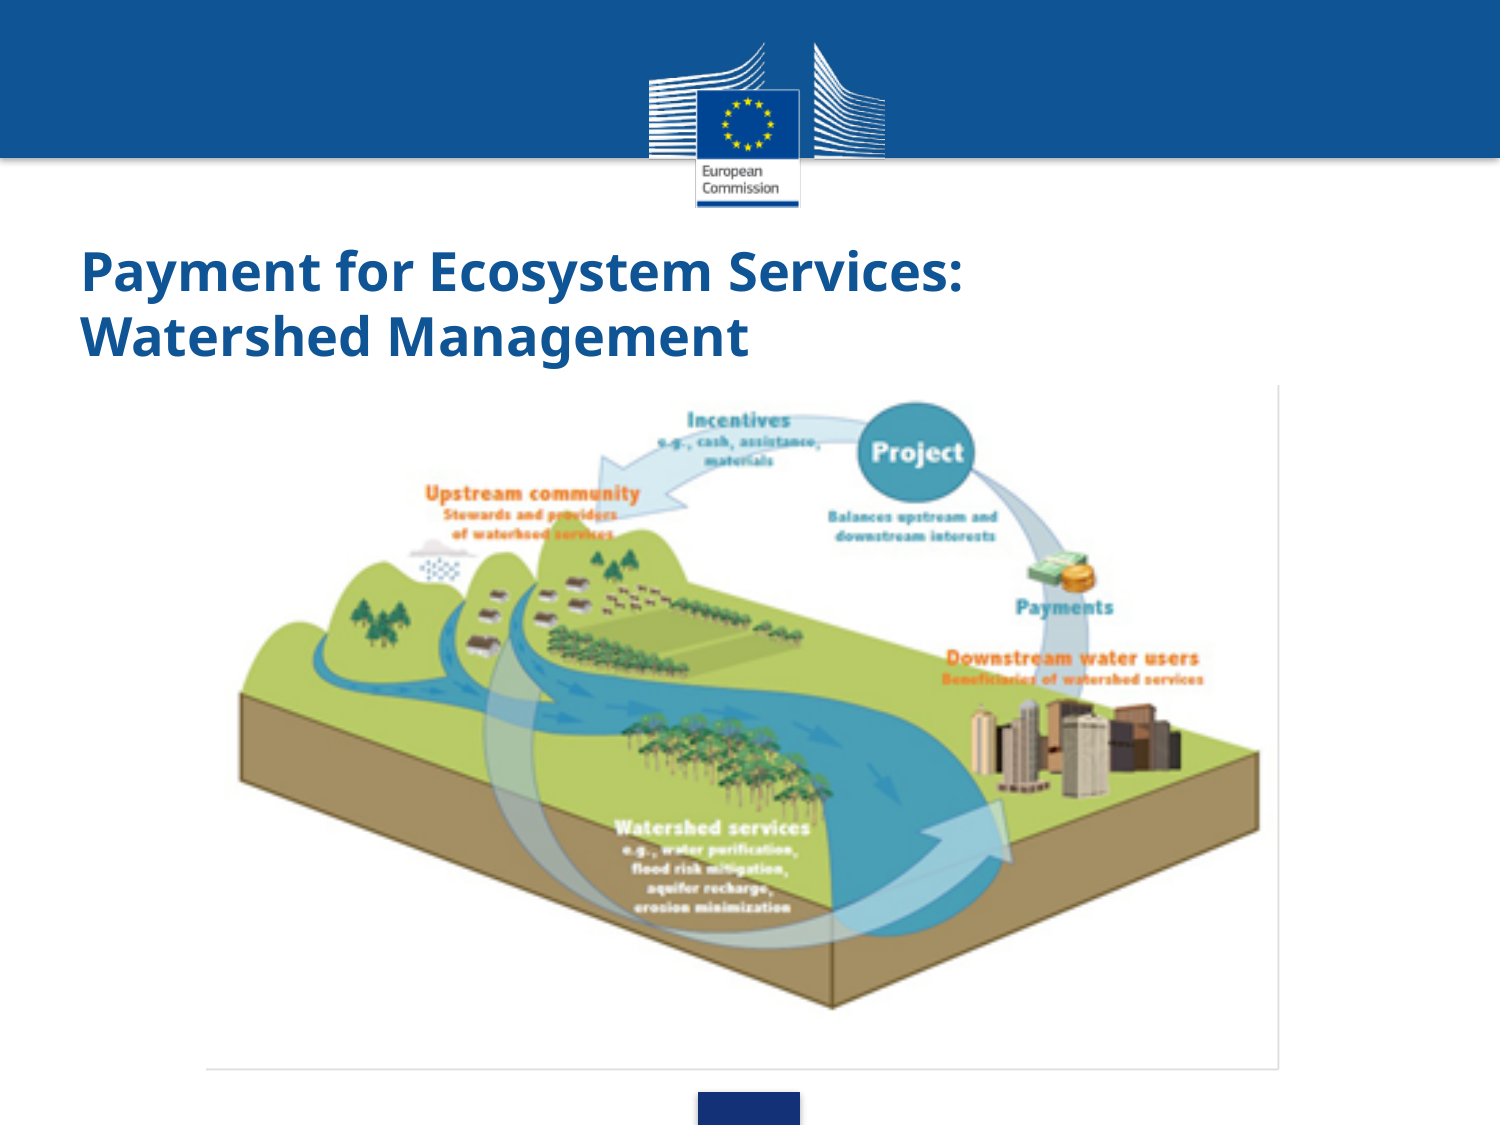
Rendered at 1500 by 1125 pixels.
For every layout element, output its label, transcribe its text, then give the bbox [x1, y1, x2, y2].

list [206, 385, 1282, 1074]
title Payment for Ecosystem Services: Watershed Management [64, 219, 1415, 386]
picture [649, 42, 885, 208]
